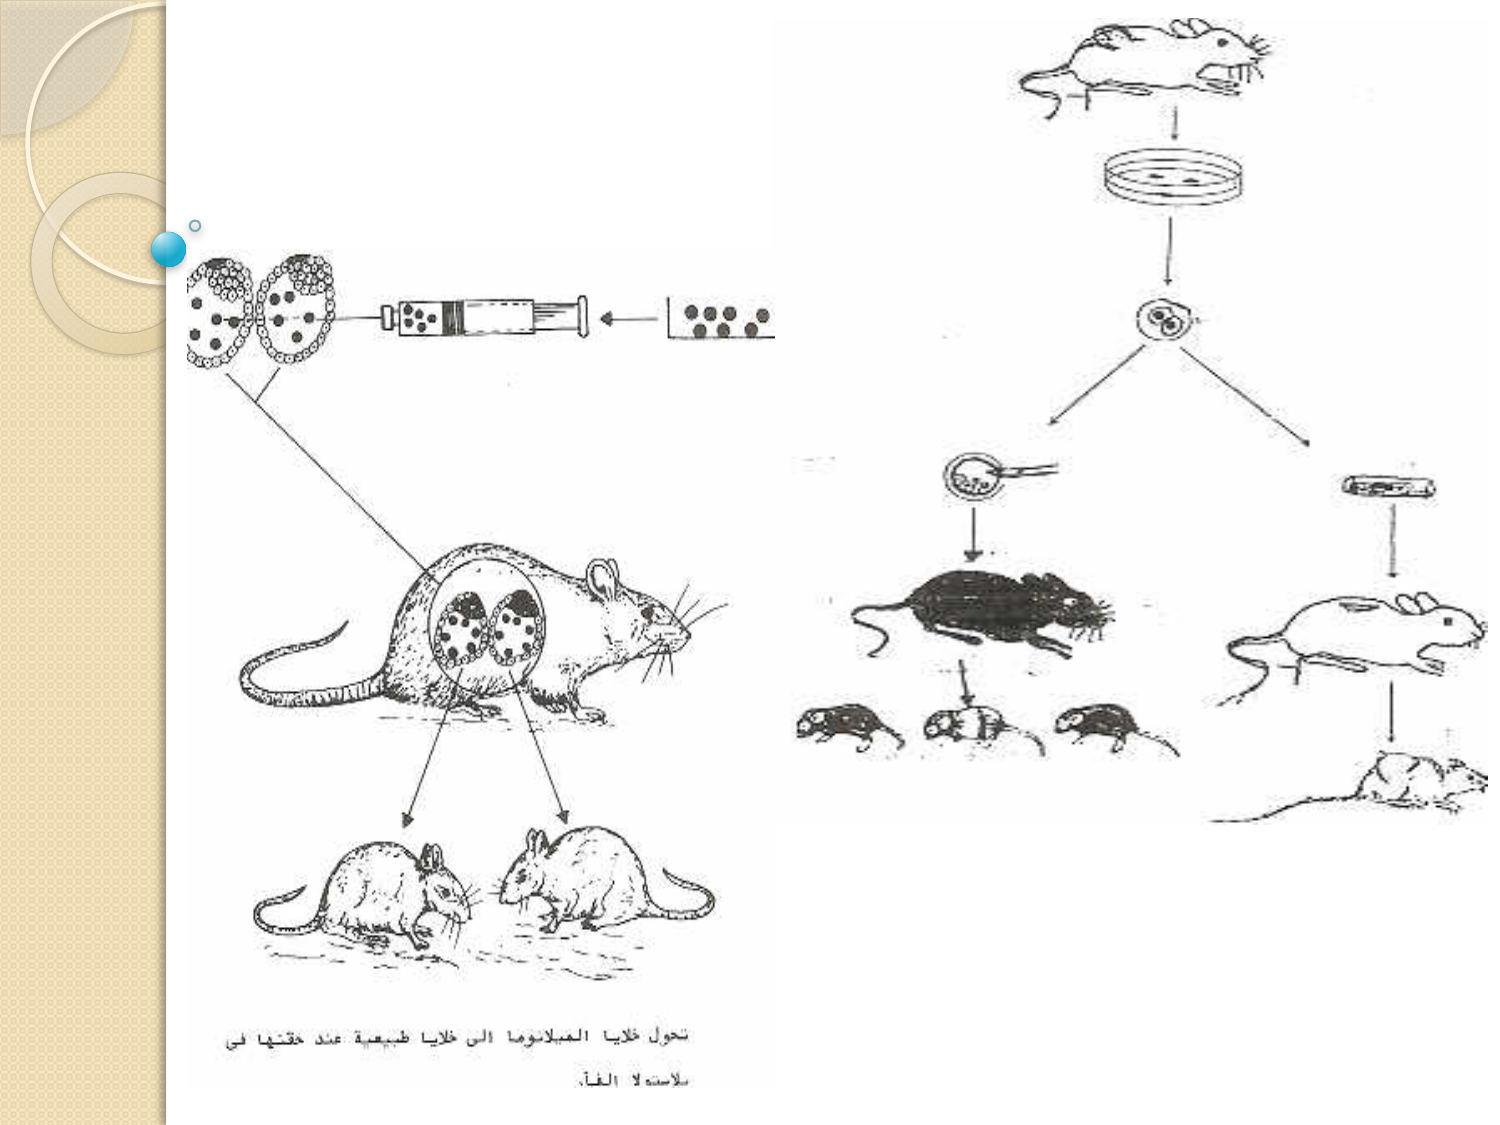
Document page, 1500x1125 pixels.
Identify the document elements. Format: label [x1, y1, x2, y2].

picture [187, 18, 1488, 1088]
